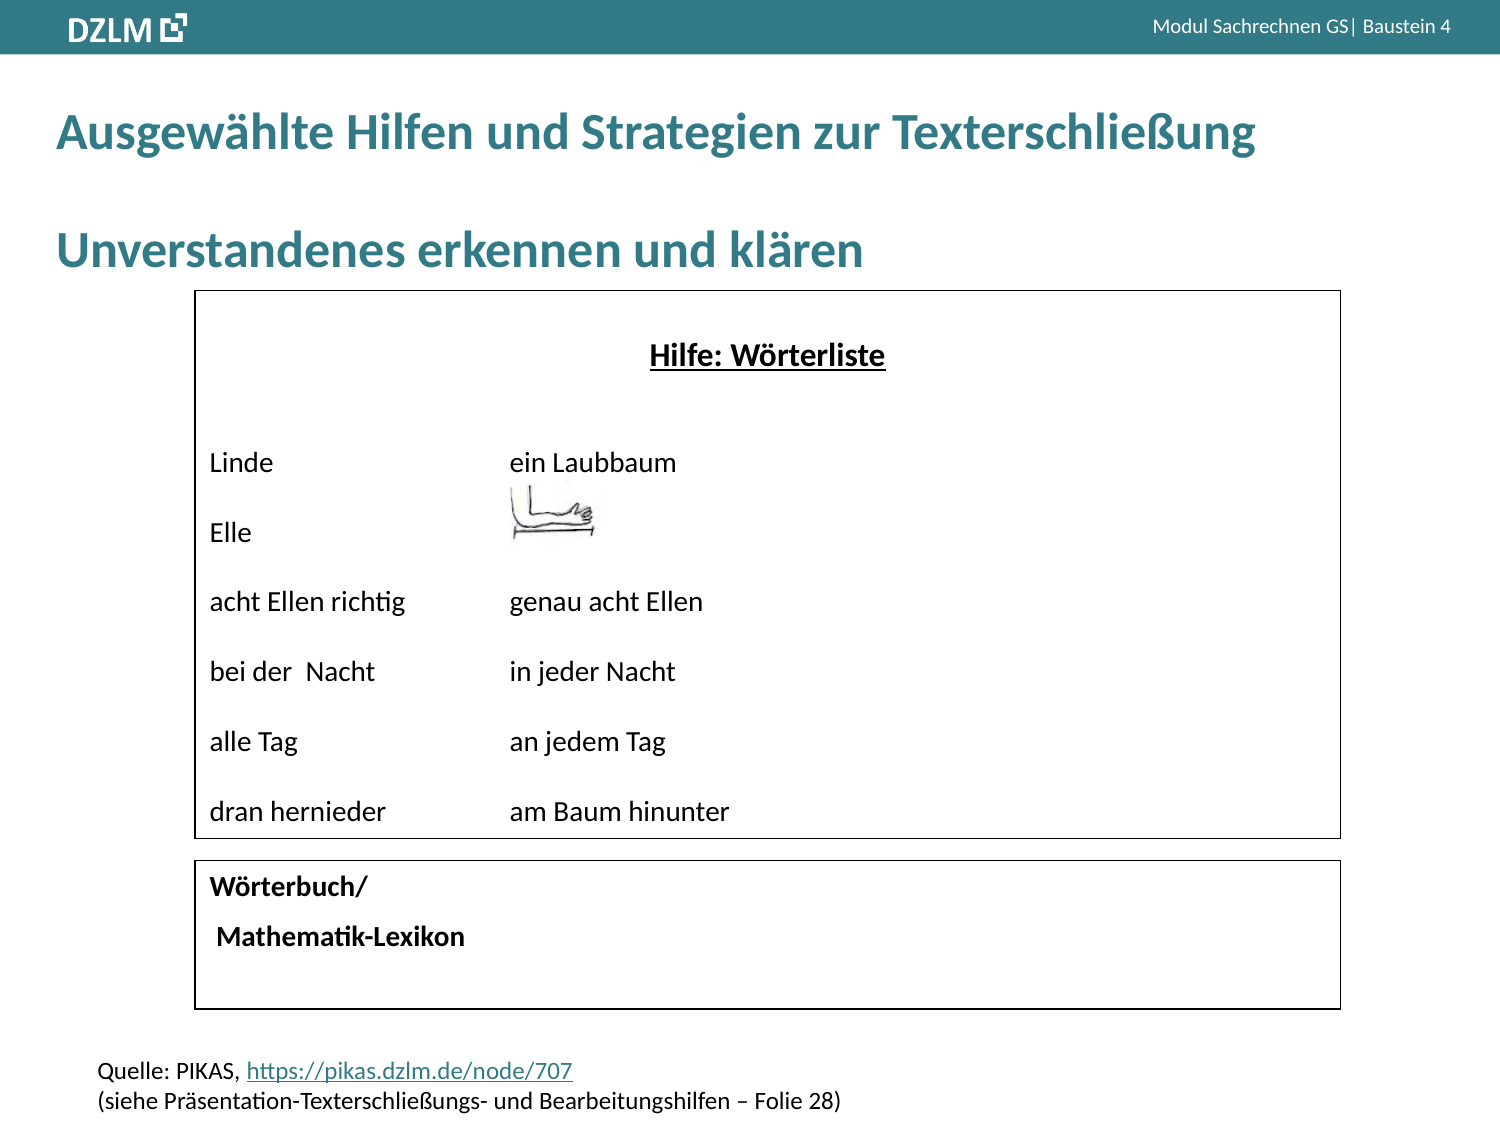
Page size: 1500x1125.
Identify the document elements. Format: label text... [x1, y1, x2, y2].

text_box Ausgewählte Hilfen und Strategien zur Texterschließung [41, 89, 1500, 171]
picture [492, 474, 610, 548]
text_box Wörterbuch/ Mathematik-Lexikon [194, 860, 1341, 1010]
text_box Quelle: PIKAS, https://pikas.dzlm.de/node/707 (siehe Präsentation-Texterschließungs- und Bearbeitungshilfen – Folie 28) [82, 1046, 1453, 1125]
text_box Hilfe: Wörterliste Linde ein Laubbaum Elle acht Ellen richtig genau acht Ellen bei der Nacht in jeder Nacht alle Tag an jedem Tag dran hernieder am Baum hinunter [194, 290, 1341, 839]
text_box Unverstandenes erkennen und klären [41, 208, 1179, 286]
